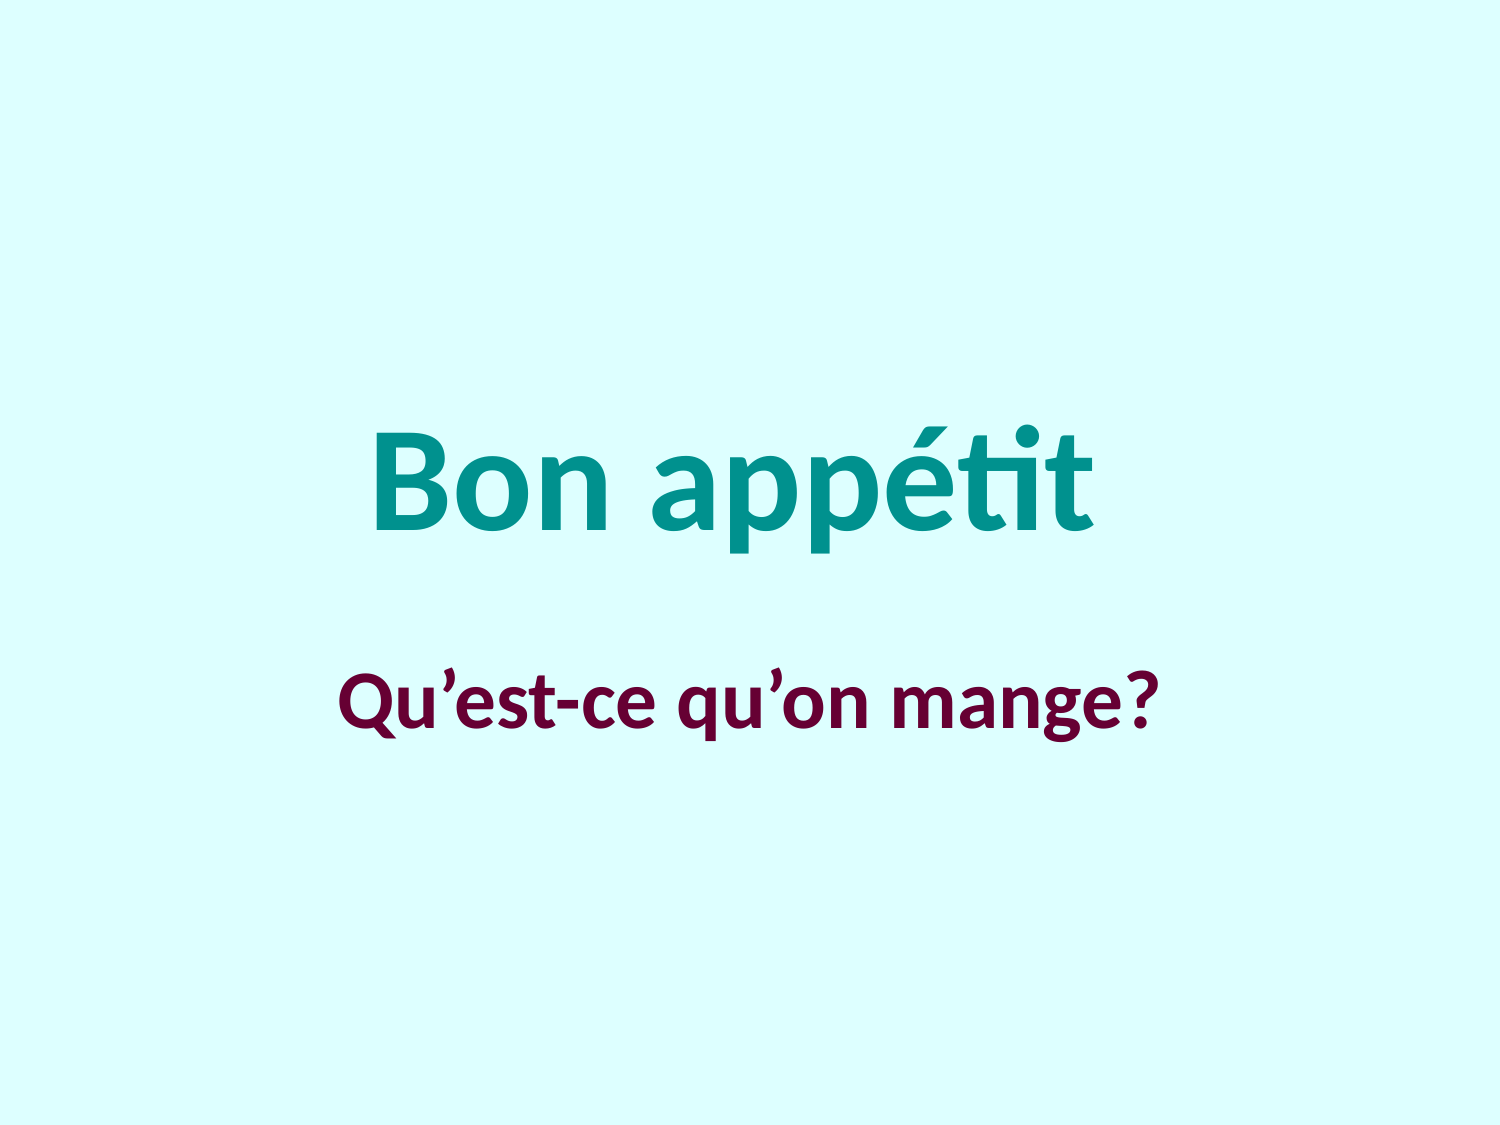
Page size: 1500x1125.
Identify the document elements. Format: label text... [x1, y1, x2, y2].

subtitle Qu’est-ce qu’on mange? [225, 637, 1275, 925]
title Bon appétit [112, 349, 1388, 591]
